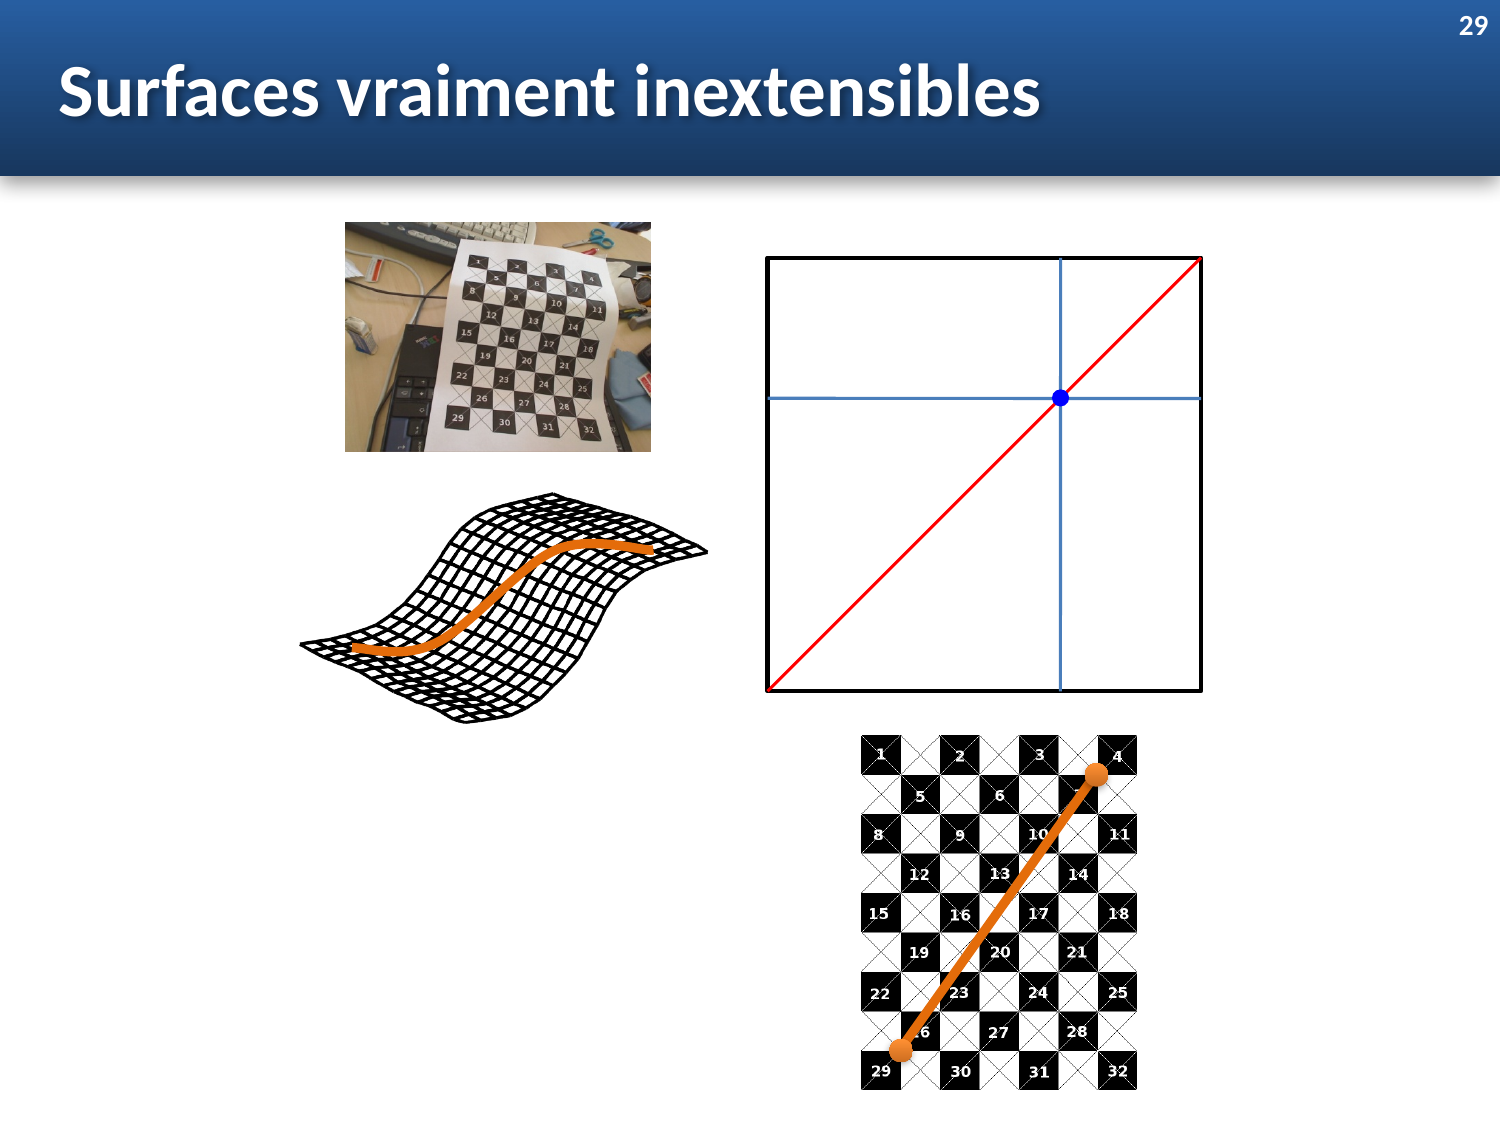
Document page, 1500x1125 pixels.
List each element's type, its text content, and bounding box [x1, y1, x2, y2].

picture [298, 491, 710, 724]
picture [861, 735, 1137, 814]
slide_number 29 [1364, 0, 1500, 60]
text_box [767, 257, 1202, 398]
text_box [767, 405, 1202, 692]
list Surfaces vraiment inextensibles [0, 0, 1500, 173]
picture [861, 1012, 1137, 1091]
picture [345, 222, 651, 452]
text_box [858, 814, 1137, 1012]
